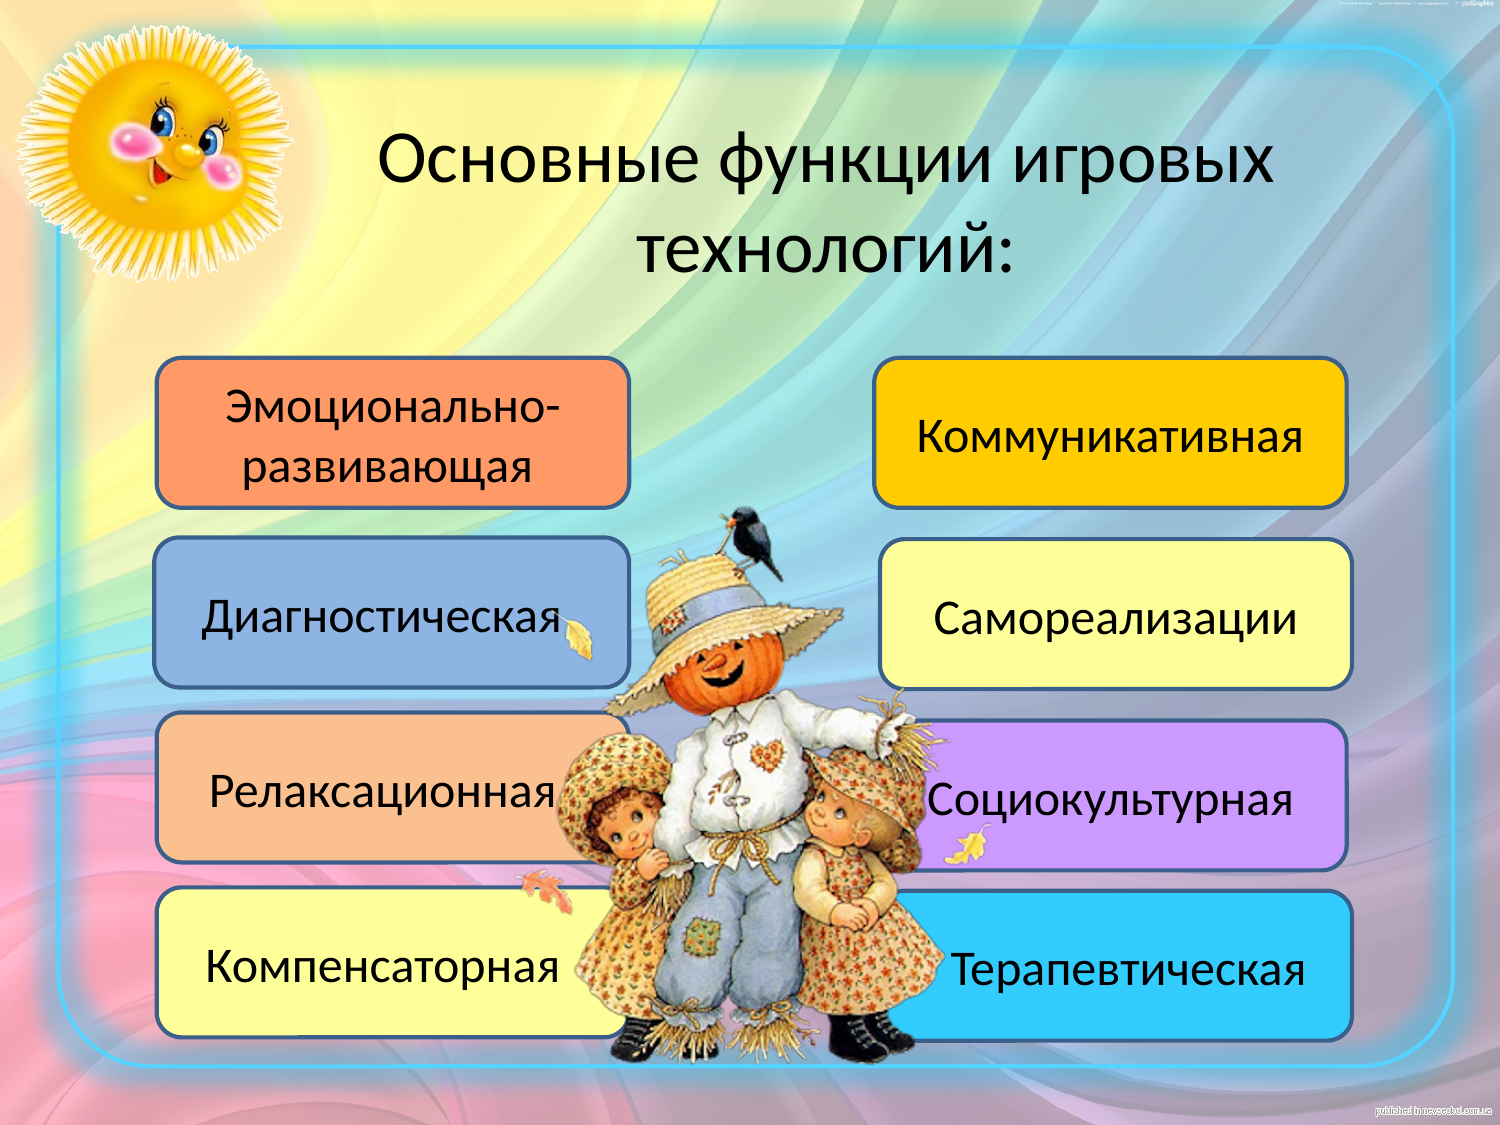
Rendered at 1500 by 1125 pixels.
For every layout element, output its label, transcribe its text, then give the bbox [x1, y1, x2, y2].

picture [494, 479, 1003, 1096]
text_box Релаксационная [154, 710, 489, 865]
text_box Терапевтическая [1009, 888, 1355, 1043]
text_box Коммуникативная [872, 355, 1349, 510]
text_box Эмоционально- развивающая [154, 355, 632, 510]
picture [11, 11, 340, 340]
text_box Самореализации [1009, 537, 1355, 692]
text_box Диагностическая [152, 535, 489, 690]
text_box Основные функции игровых технологий: [360, 100, 1294, 295]
text_box Социокультурная [1009, 718, 1349, 873]
text_box Компенсаторная [154, 885, 489, 1040]
